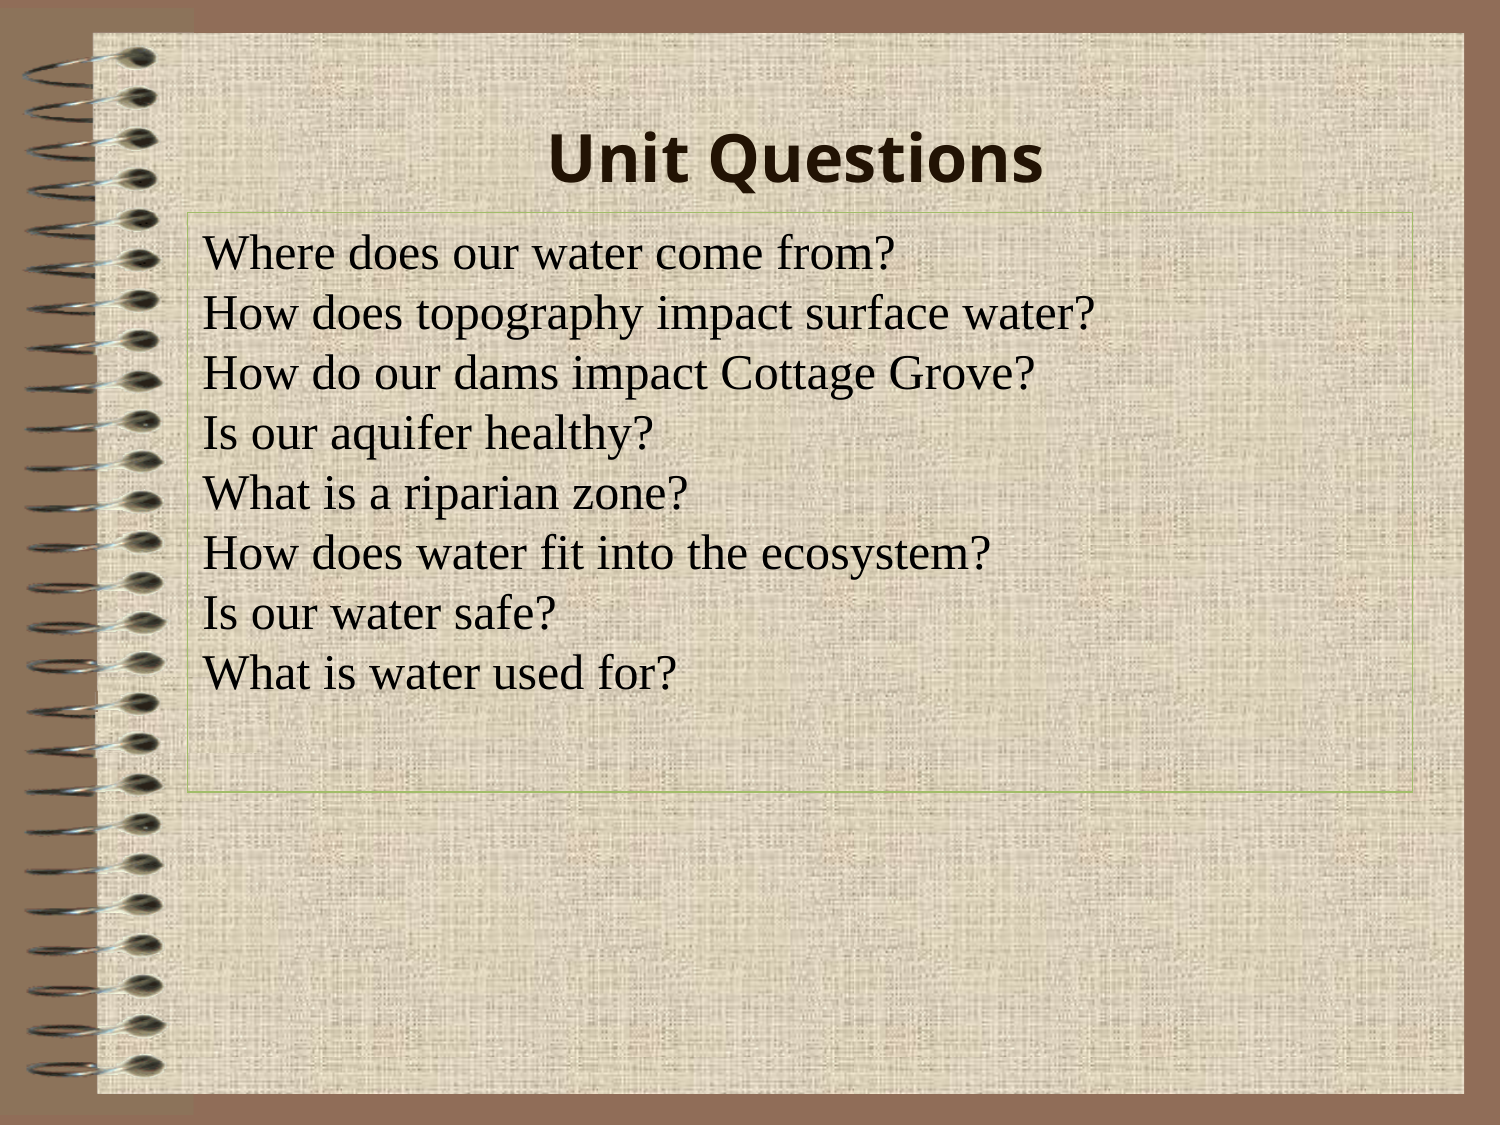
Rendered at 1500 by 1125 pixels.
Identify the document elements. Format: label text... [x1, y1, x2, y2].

text_box Where does our water come from? How does topography impact surface water? How do our dams impact Cottage Grove? Is our aquifer healthy? What is a riparian zone? How does water fit into the ecosystem? Is our water safe? What is water used for? [187, 212, 1413, 793]
picture [0, 8, 1465, 1115]
title Unit Questions [162, 87, 1430, 276]
